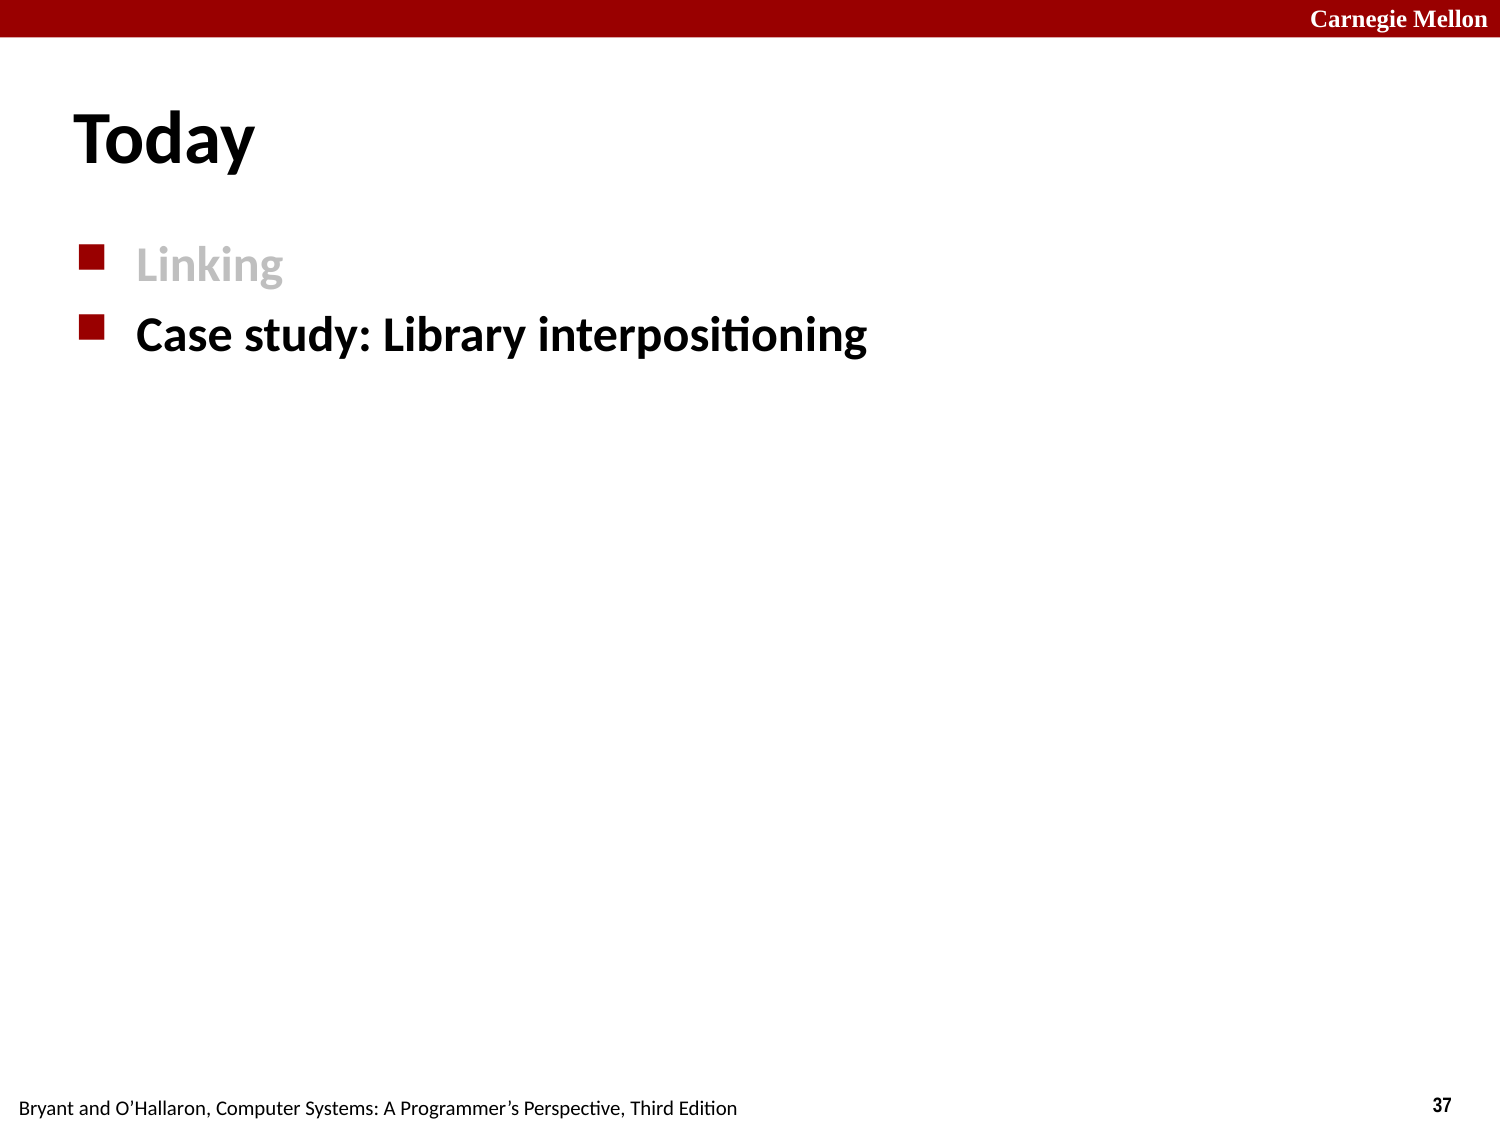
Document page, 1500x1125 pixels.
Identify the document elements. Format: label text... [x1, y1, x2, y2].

list Linking Case study: Library interpositioning [64, 223, 1361, 1040]
title Today [58, 71, 1305, 197]
